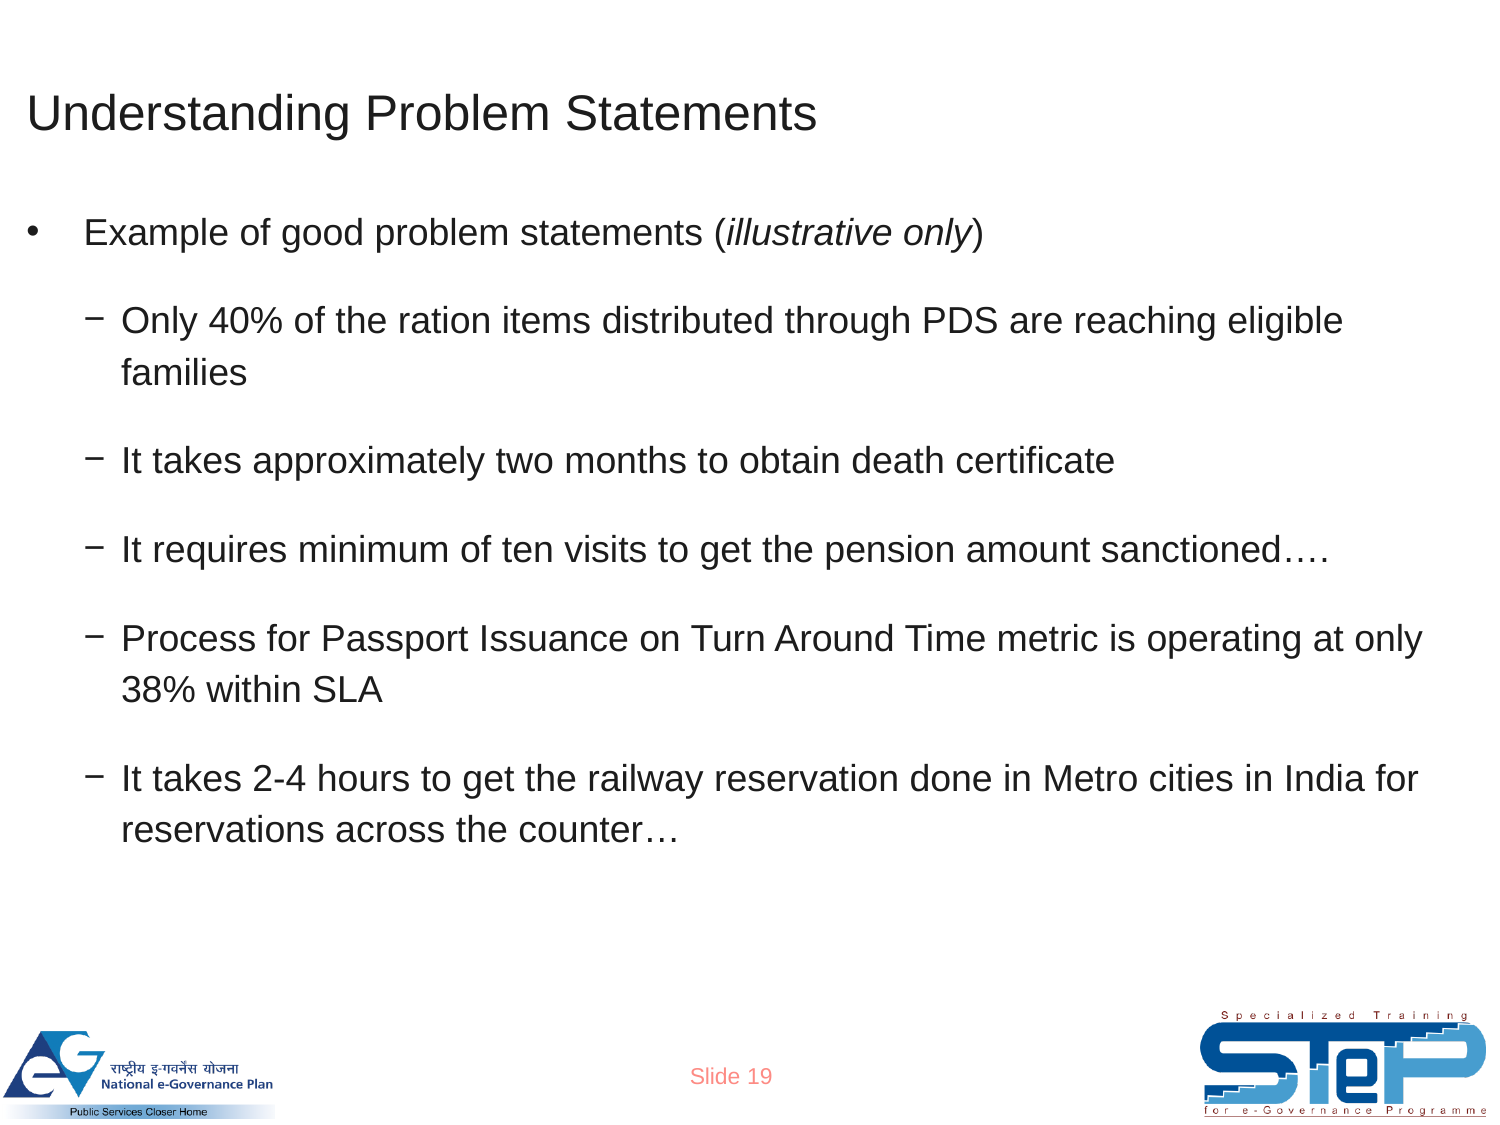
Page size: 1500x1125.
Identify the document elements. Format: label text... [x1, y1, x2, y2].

list Example of good problem statements (illustrative only) Only 40% of the ration items distributed through PDS are reaching eligible families It takes approximately two months to obtain death certificate It requires minimum of ten visits to get the pension amount sanctioned…. Process for Passport Issuance on Turn Around Time metric is operating at only 38% within SLA It takes 2-4 hours to get the railway reservation done in Metro cities in India for reservations across the counter… [26, 201, 1474, 873]
title Understanding Problem Statements [26, 80, 1472, 201]
picture [1200, 1011, 1486, 1117]
picture [2, 1031, 275, 1119]
